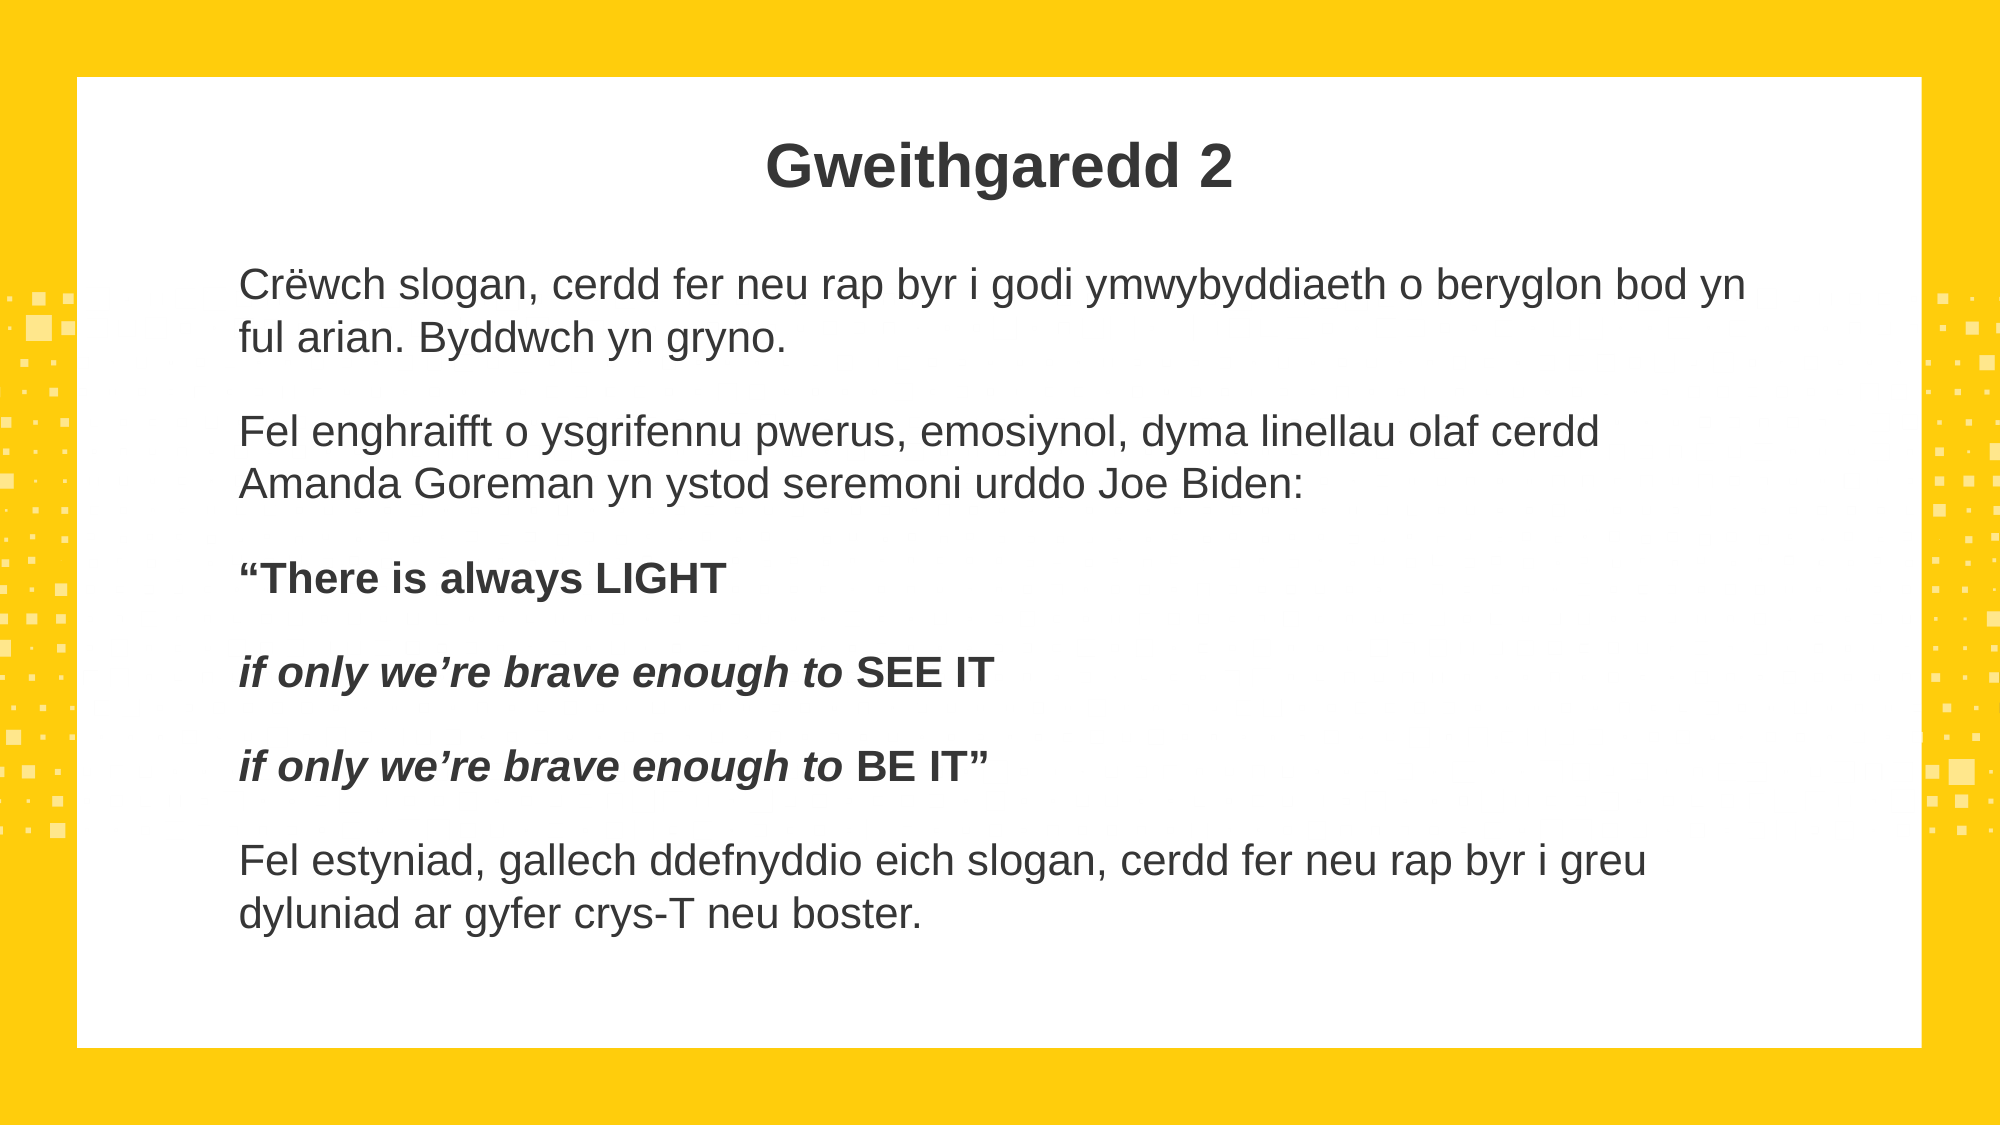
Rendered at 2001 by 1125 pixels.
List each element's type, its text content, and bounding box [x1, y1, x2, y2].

title Gweithgaredd 2 [0, 117, 2000, 321]
text_box Crëwch slogan, cerdd fer neu rap byr i godi ymwybyddiaeth o beryglon bod yn ful arian. Byddwch yn gryno. Fel enghraifft o ysgrifennu pwerus, emosiynol, dyma linellau olaf cerdd Amanda Goreman yn ystod seremoni urddo Joe Biden: “There is always LIGHT if only we’re brave enough to SEE IT if only we’re brave enough to BE IT” Fel estyniad, gallech ddefnyddio eich slogan, cerdd fer neu rap byr i greu dyluniad ar gyfer crys-T neu boster. [223, 248, 1764, 982]
